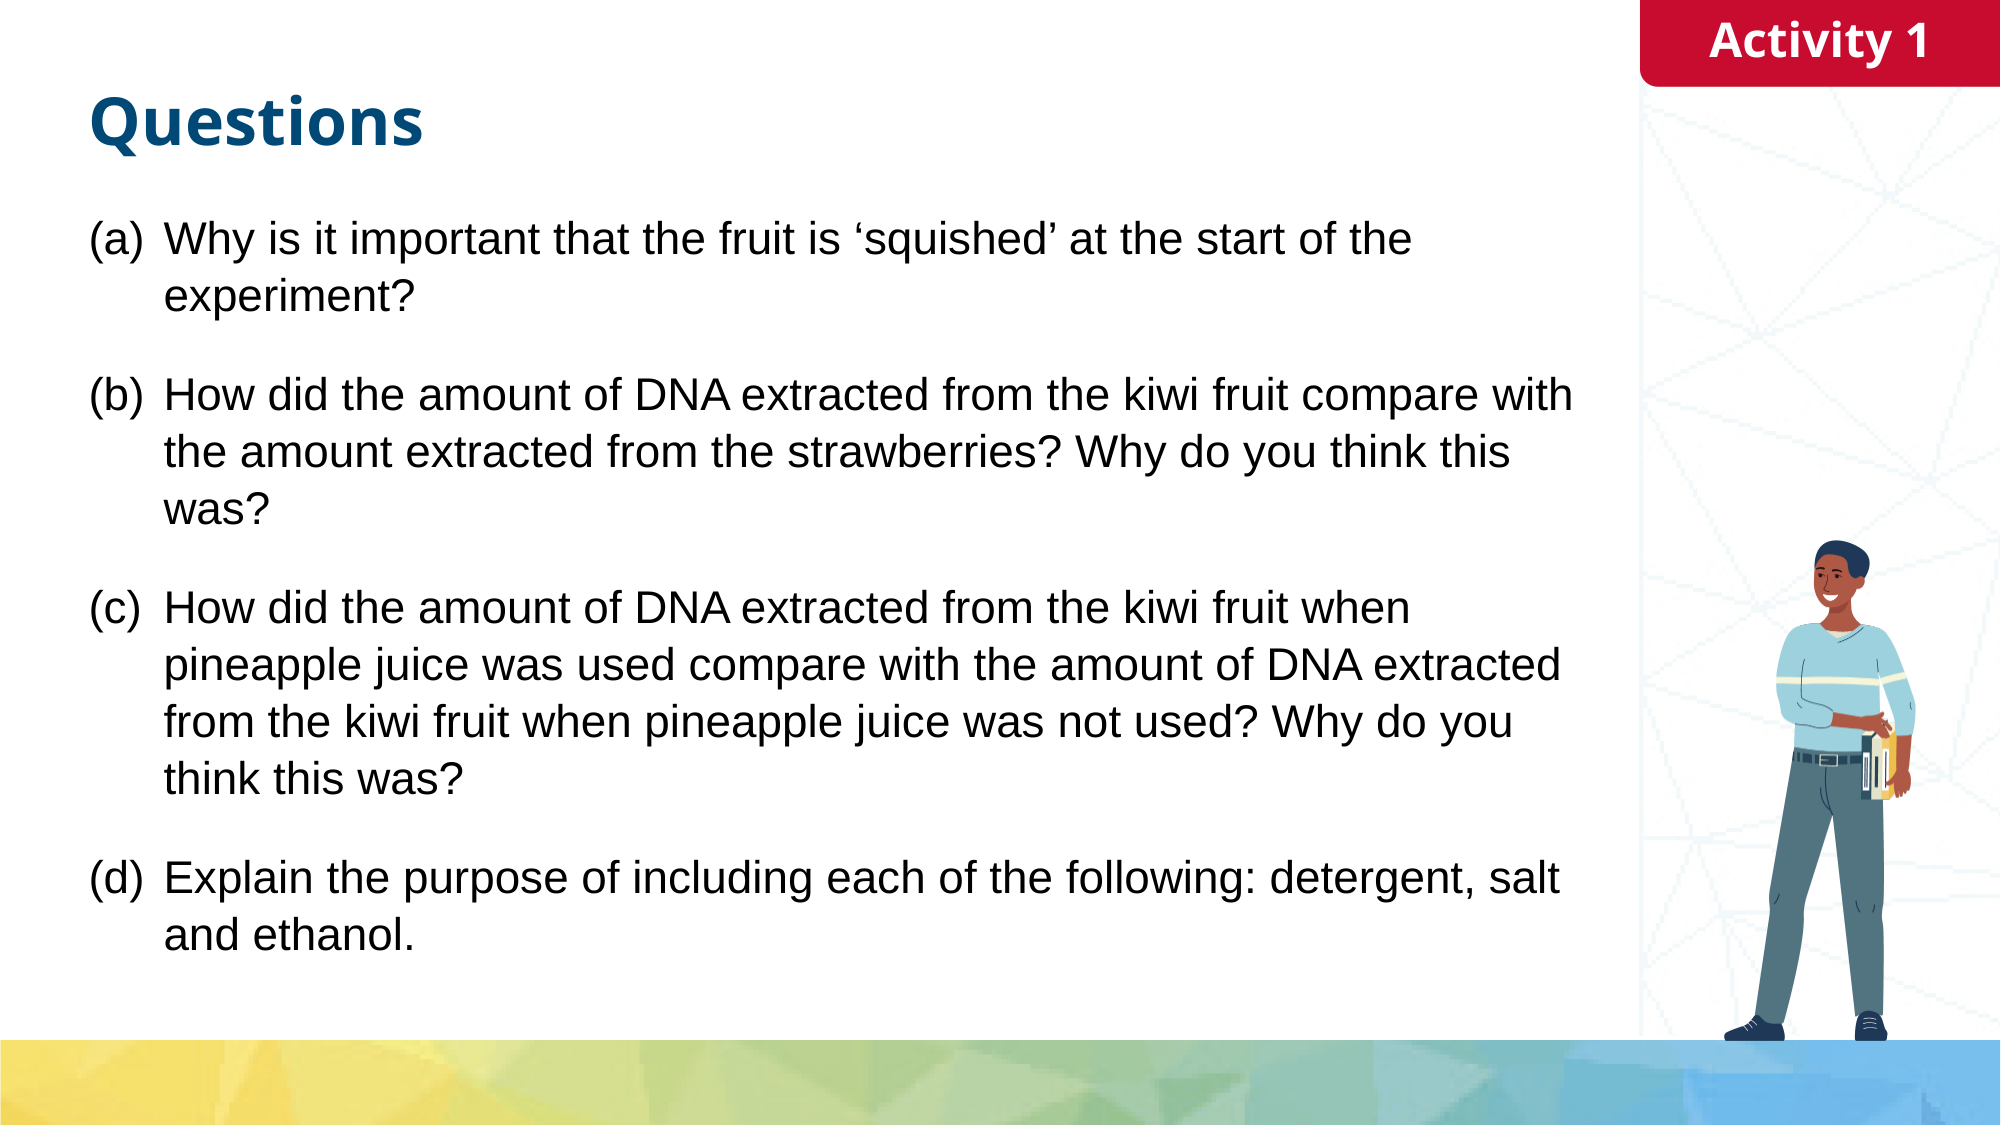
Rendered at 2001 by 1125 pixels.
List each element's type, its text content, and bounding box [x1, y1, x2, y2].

picture [0, 0, 2001, 1125]
list Why is it important that the fruit is ‘squished’ at the start of the experiment? How did the amount of DNA extracted from the kiwi fruit compare with the amount extracted from the strawberries? Why do you think this was? How did the amount of DNA extracted from the kiwi fruit when pineapple juice was used compare with the amount of DNA extracted from the kiwi fruit when pineapple juice was not used? Why do you think this was? Explain the purpose of including each of the following: detergent, salt and ethanol. [88, 206, 1585, 995]
title Questions [88, 88, 1565, 161]
